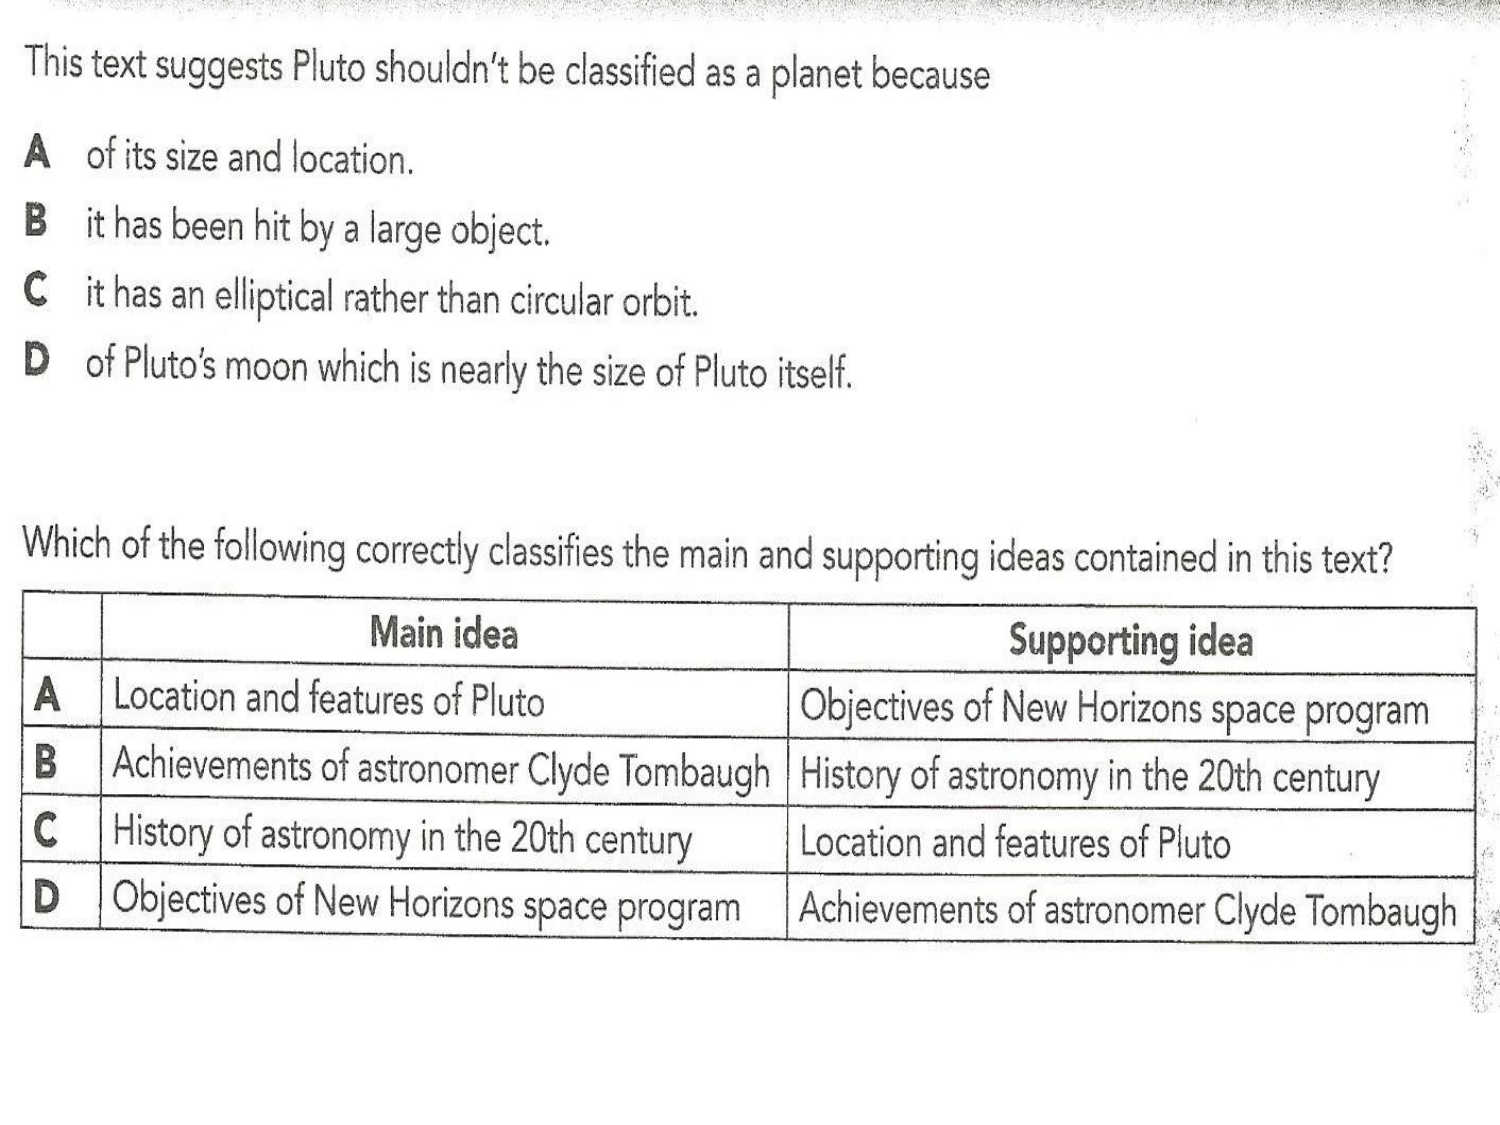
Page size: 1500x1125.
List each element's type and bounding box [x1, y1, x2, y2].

list [0, 0, 1500, 1013]
